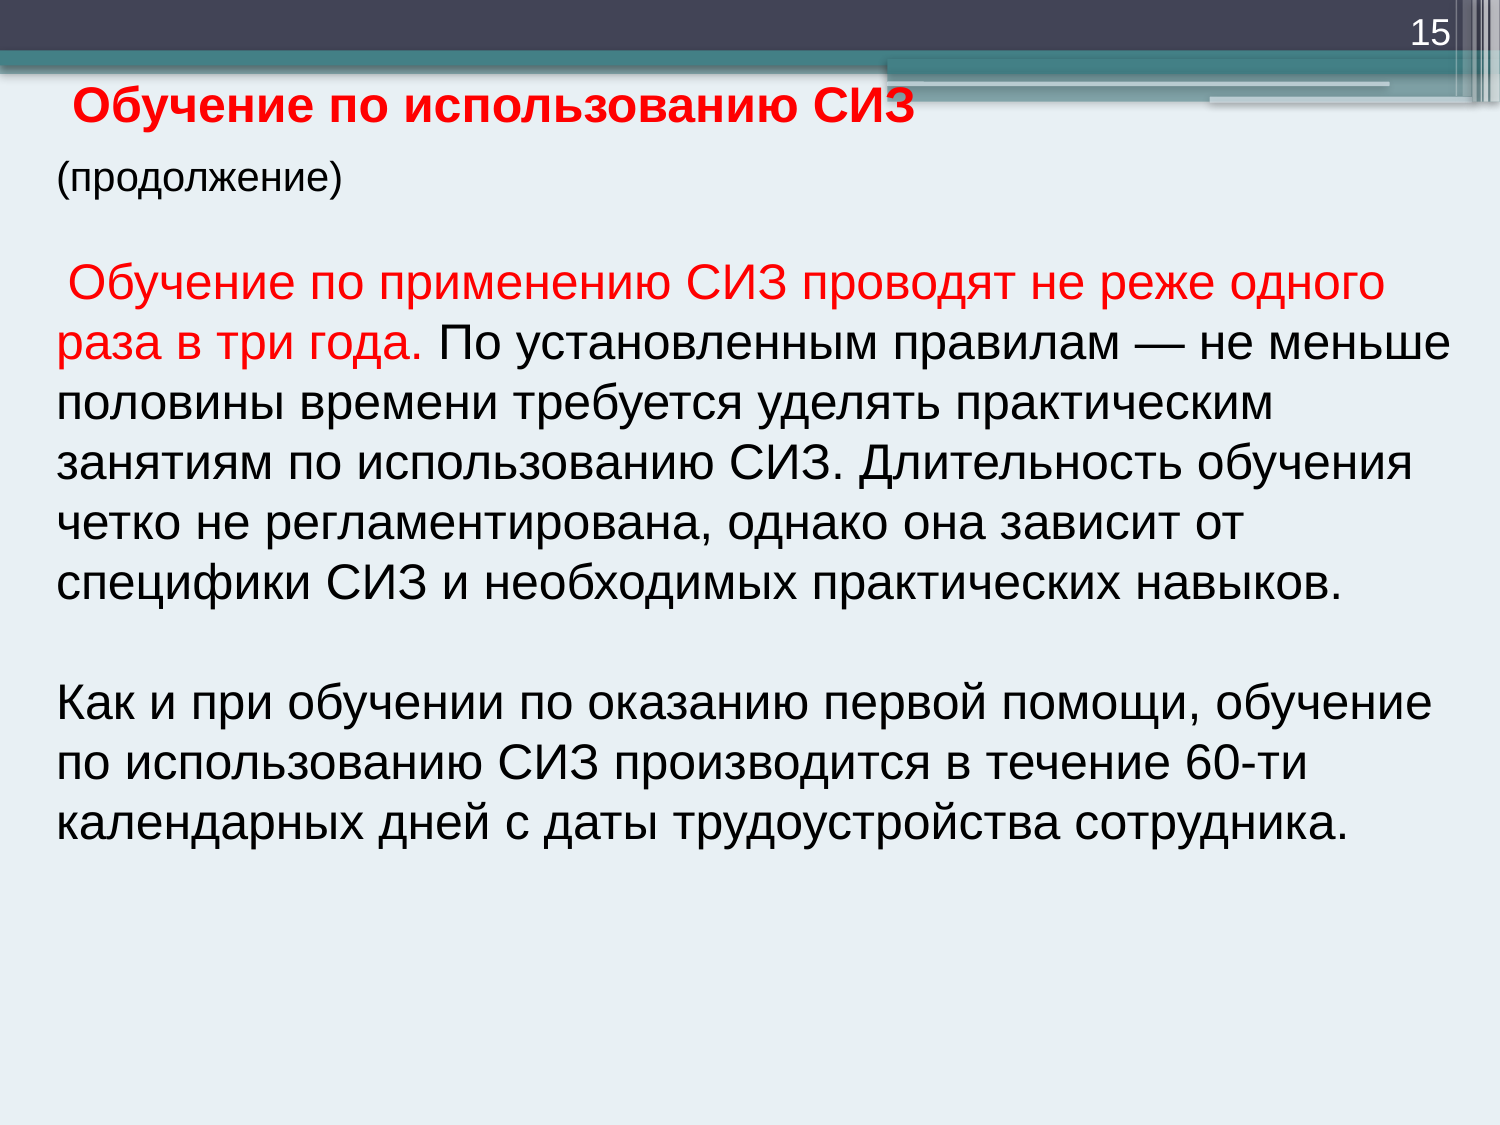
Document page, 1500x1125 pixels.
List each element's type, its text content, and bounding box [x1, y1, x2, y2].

slide_number 15 [1341, 0, 1466, 61]
text_box Обучение по использованию СИЗ [57, 64, 932, 140]
text_box (продолжение) Обучение по применению СИЗ проводят не реже одного раза в три года. По установленным правилам — не меньше половины времени требуется уделять практическим занятиям по использованию СИЗ. Длительность обучения четко не регламентирована, однако она зависит от специфики СИЗ и необходимых практических навыков. Как и при обучении по оказанию первой помощи, обучение по использованию СИЗ производится в течение 60-ти календарных дней с даты трудоустройства сотрудника. [41, 142, 1471, 857]
